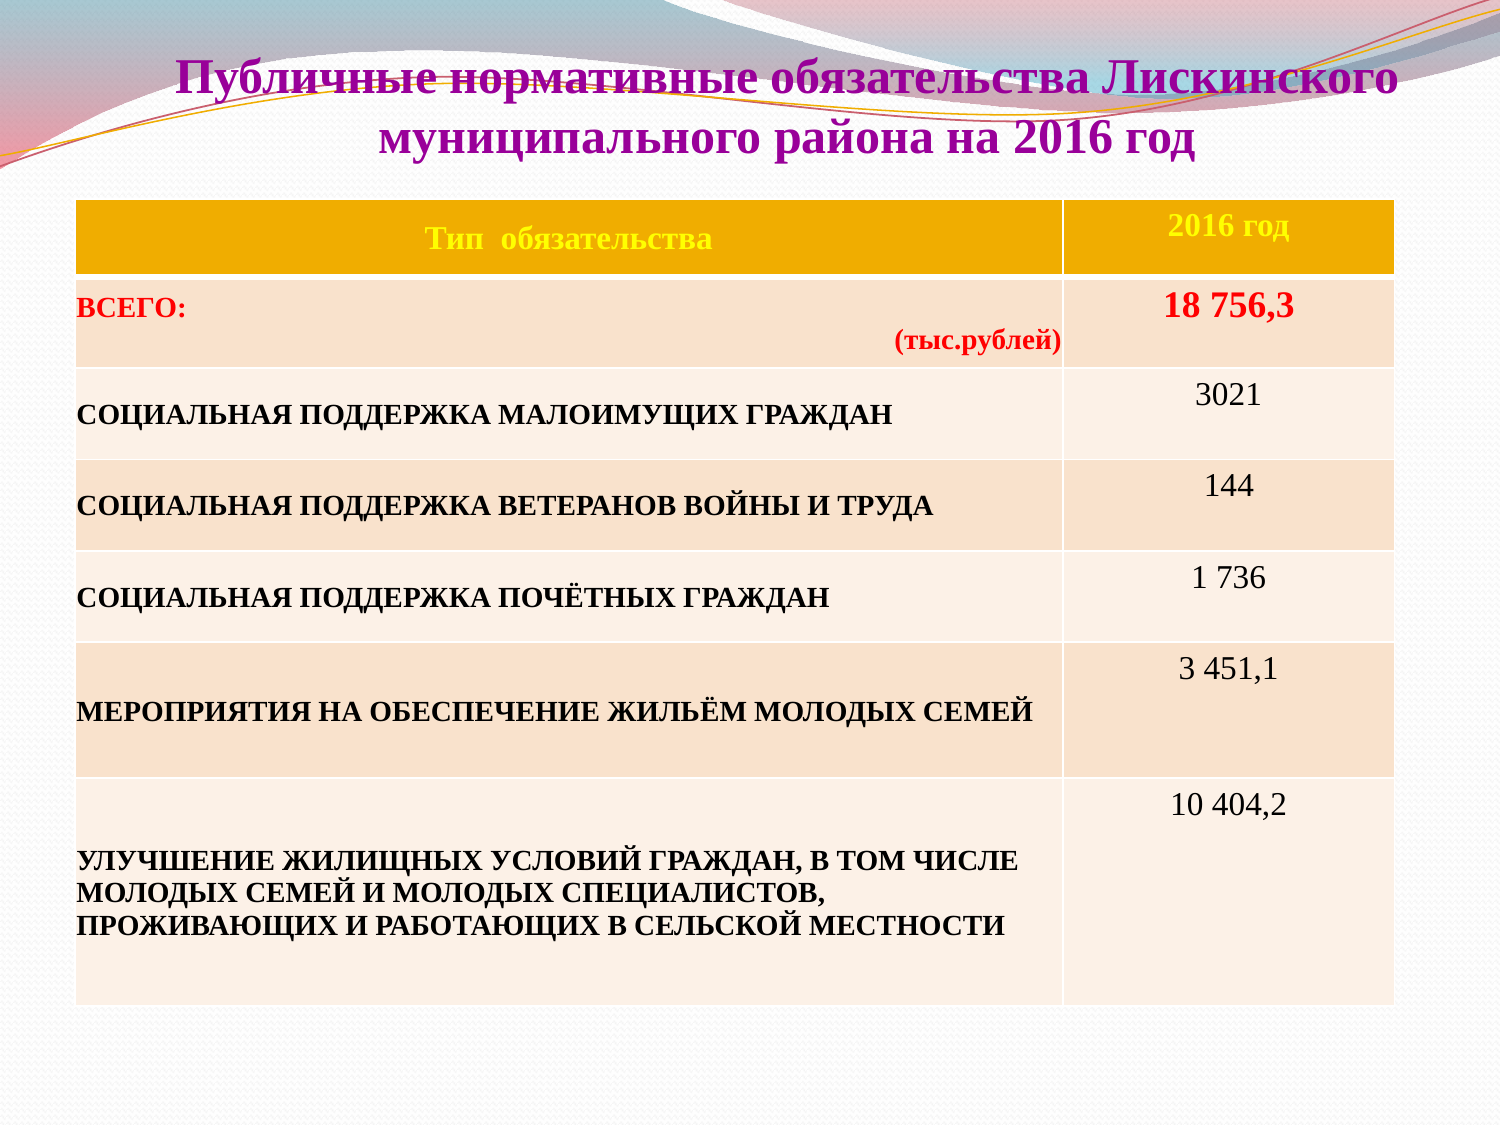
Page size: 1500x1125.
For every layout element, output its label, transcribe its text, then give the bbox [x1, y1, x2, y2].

table_cell СОЦИАЛЬНАЯ ПОДДЕРЖКА МАЛОИМУЩИХ ГРАЖДАН [76, 369, 1062, 459]
table_header 2016 год [1064, 200, 1394, 274]
table_cell 1 736 [1064, 552, 1394, 641]
table_cell СОЦИАЛЬНАЯ ПОДДЕРЖКА ВЕТЕРАНОВ ВОЙНЫ И ТРУДА [76, 460, 1062, 550]
table_cell 3 451,1 [1064, 643, 1394, 777]
table_header Тип обязательства [76, 200, 1062, 274]
table_cell 3021 [1064, 369, 1394, 459]
title Публичные нормативные обязательства Лискинского муниципального района на 2016 год [75, 35, 1500, 164]
table_cell СОЦИАЛЬНАЯ ПОДДЕРЖКА ПОЧЁТНЫХ ГРАЖДАН [76, 552, 1062, 641]
table_cell МЕРОПРИЯТИЯ НА ОБЕСПЕЧЕНИЕ ЖИЛЬЁМ МОЛОДЫХ СЕМЕЙ [76, 643, 1062, 777]
table_cell 144 [1064, 460, 1394, 550]
table_cell 18 756,3 [1064, 280, 1394, 367]
table_cell 10 404,2 [1064, 779, 1394, 1005]
table_cell УЛУЧШЕНИЕ ЖИЛИЩНЫХ УСЛОВИЙ ГРАЖДАН, В ТОМ ЧИСЛЕ МОЛОДЫХ СЕМЕЙ И МОЛОДЫХ СПЕЦИАЛИСТОВ, ПРОЖИВАЮЩИХ И РАБОТАЮЩИХ В СЕЛЬСКОЙ МЕСТНОСТИ [76, 779, 1062, 1005]
table_cell ВСЕГО: (тыс.рублей) [76, 280, 1062, 367]
